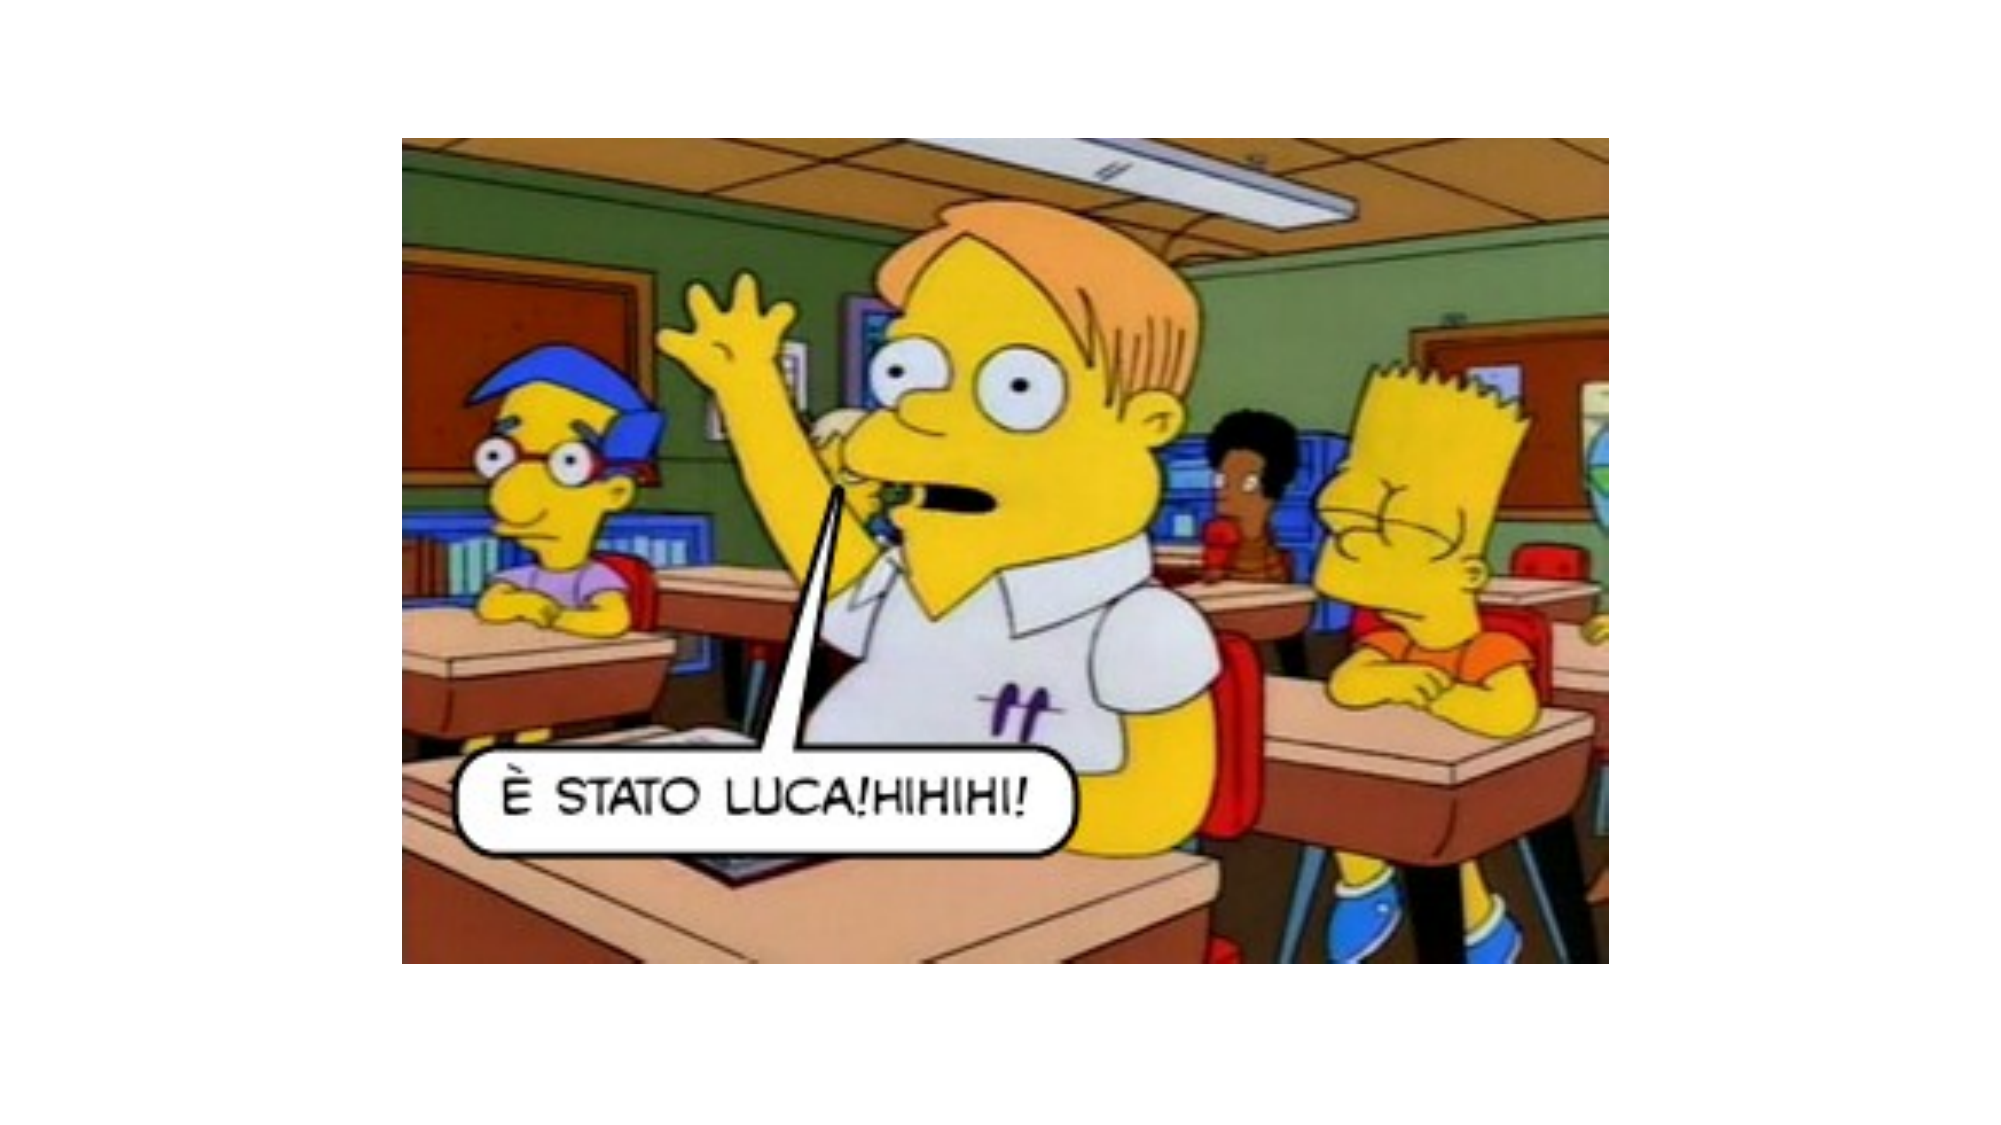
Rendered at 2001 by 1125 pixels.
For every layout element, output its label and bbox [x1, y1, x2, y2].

list [402, 138, 1609, 964]
